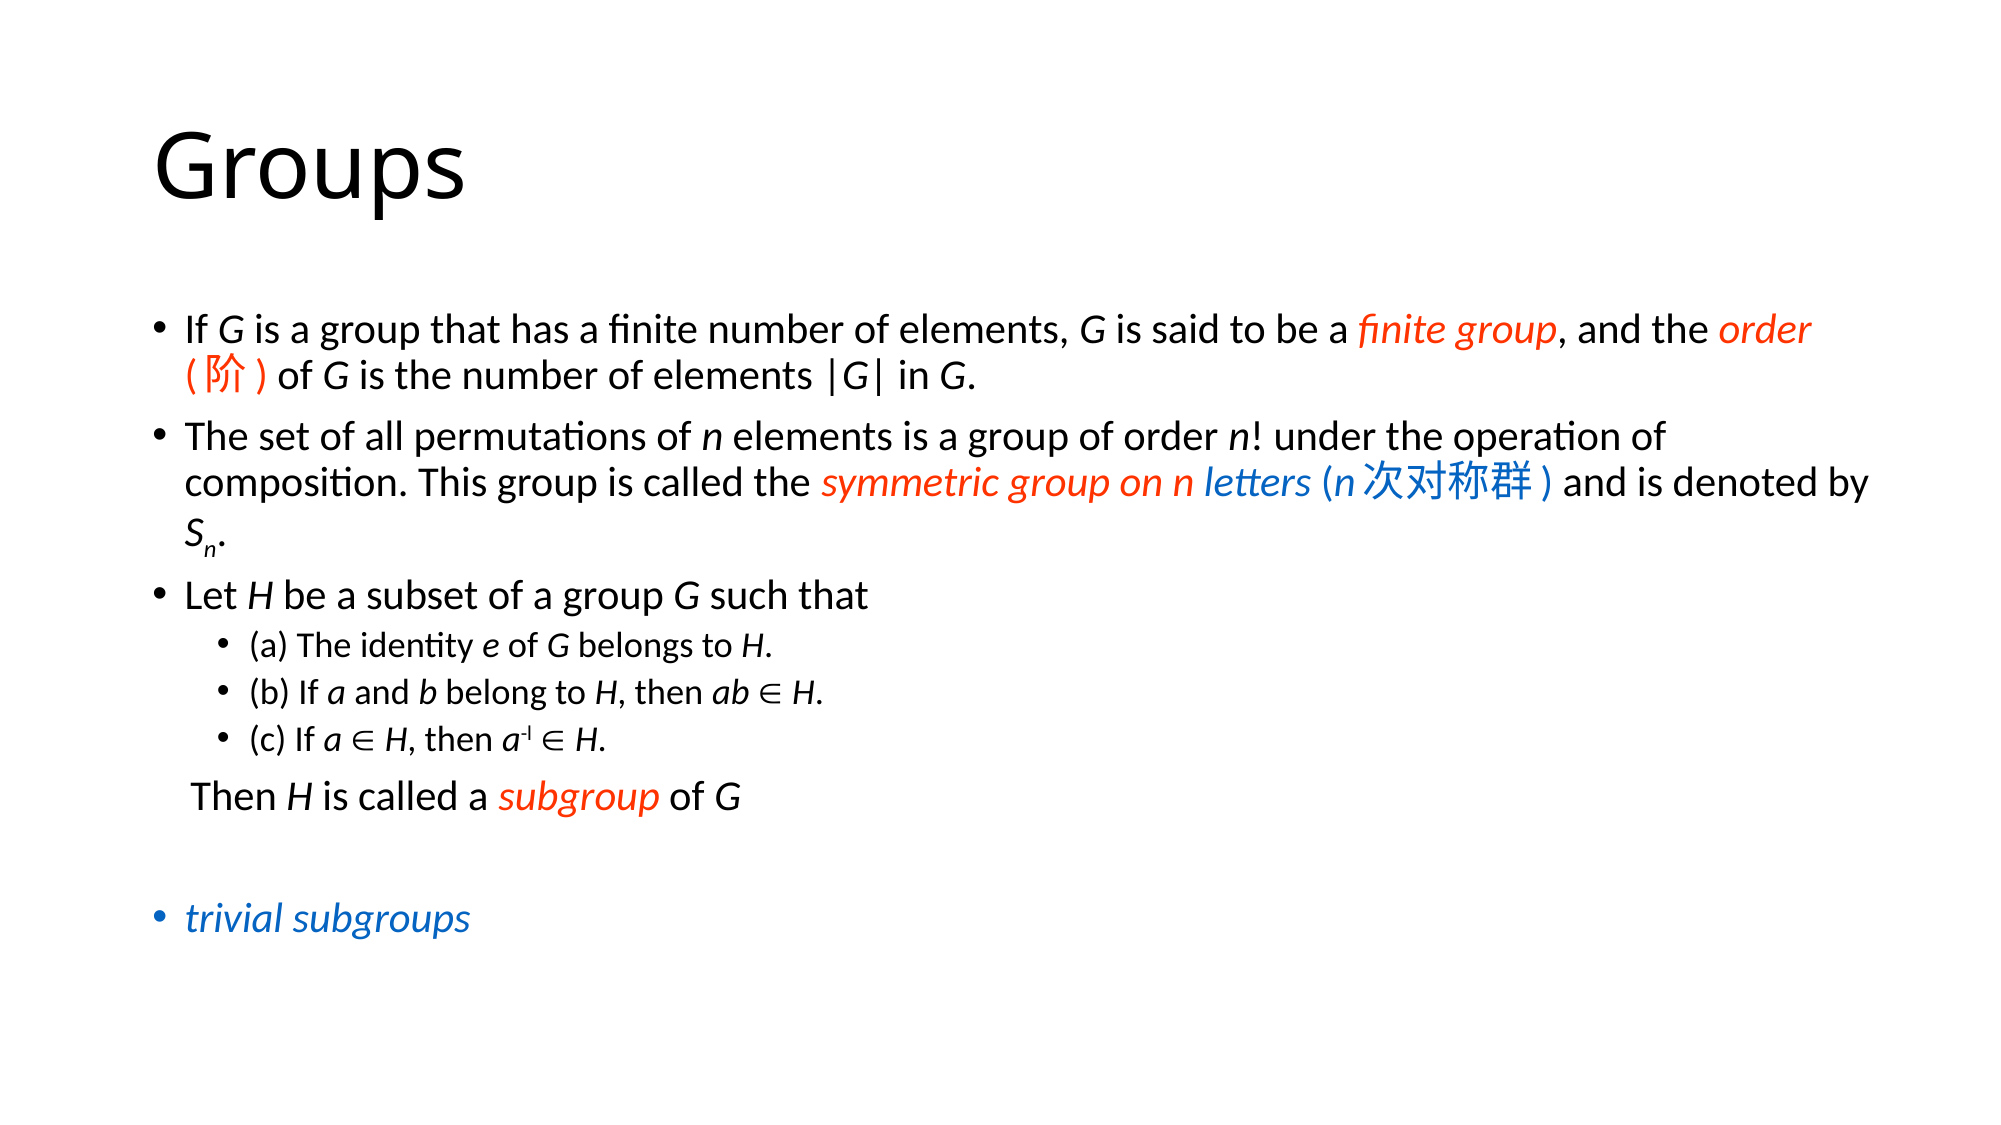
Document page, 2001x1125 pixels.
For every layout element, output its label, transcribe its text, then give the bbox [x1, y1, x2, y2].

list If G is a group that has a finite number of elements, G is said to be a finite group, and the order(阶) of G is the number of elements |G| in G. The set of all permutations of n elements is a group of order n! under the operation of composition. This group is called the symmetric group on n letters (n次对称群) and is denoted by Sn. Let H be a subset of a group G such that (a) The identity e of G belongs to H. (b) If a and b belong to H, then ab  H. (c) If a  H, then a-l  H. Then H is called a subgroup of G trivial subgroups [137, 299, 1893, 1014]
title Groups [137, 59, 1863, 278]
